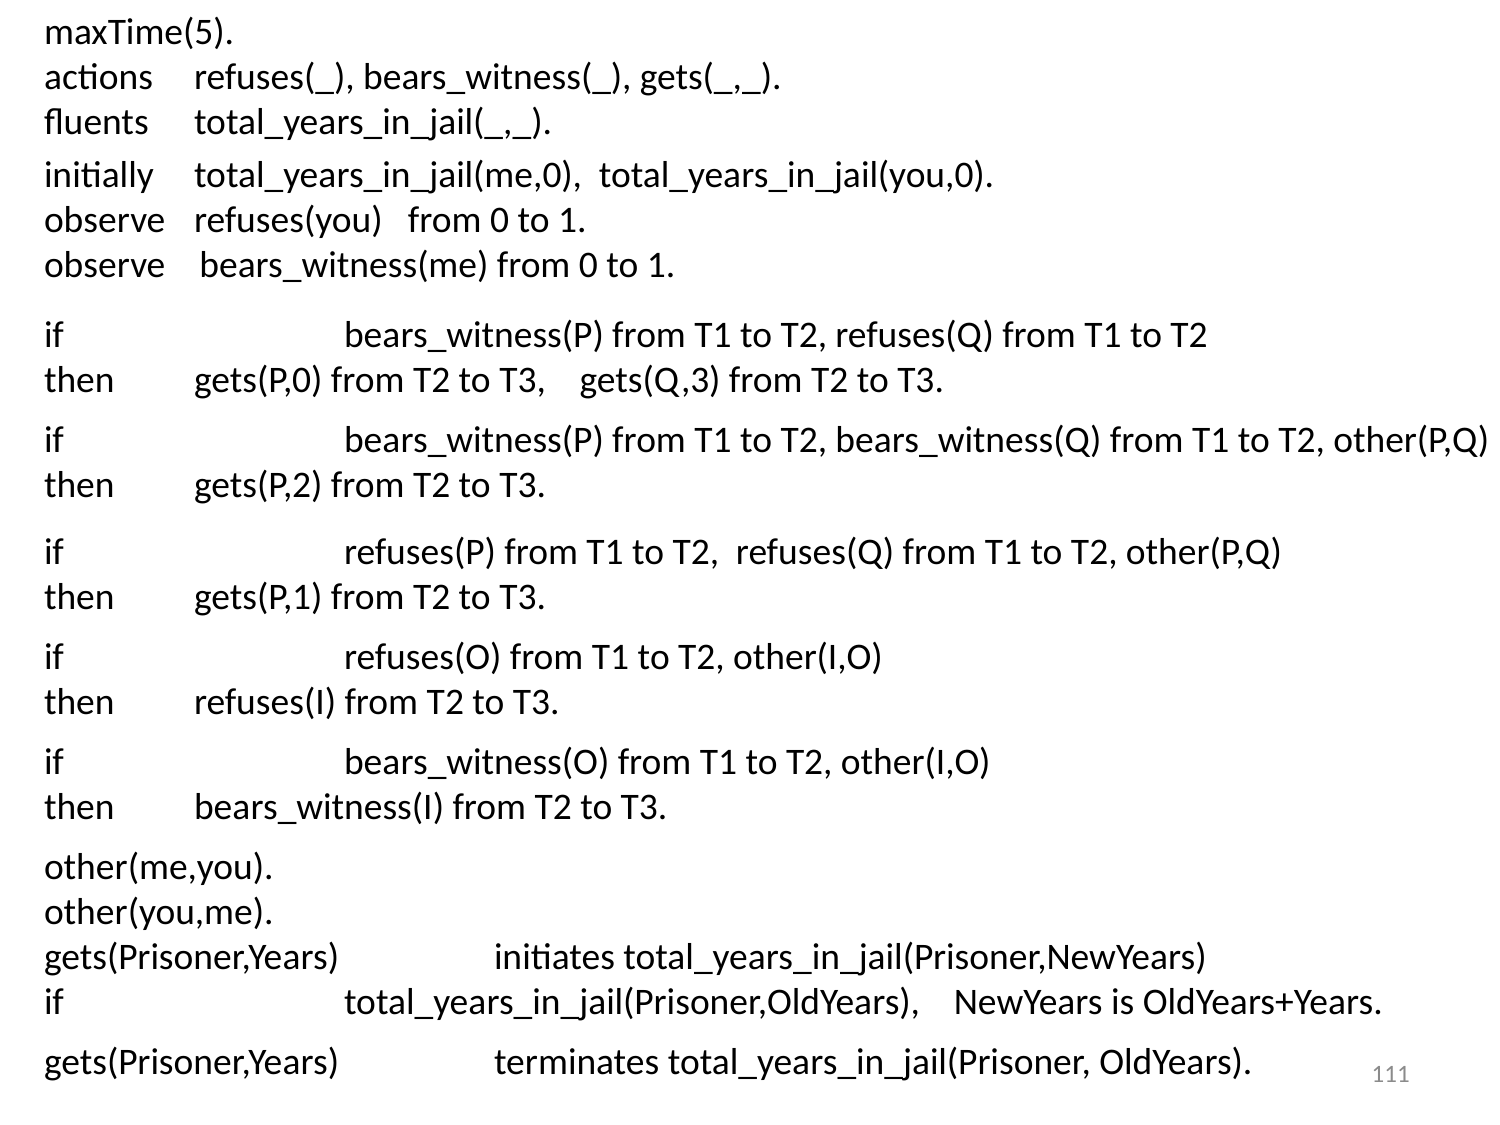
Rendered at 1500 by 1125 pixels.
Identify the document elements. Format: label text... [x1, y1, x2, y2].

text_box maxTime(5). actions refuses(_), bears_witness(_), gets(_,_). fluents total_years_in_jail(_,_). initially total_years_in_jail(me,0), total_years_in_jail(you,0). observe refuses(you) from 0 to 1. observe bears_witness(me) from 0 to 1. if bears_witness(P) from T1 to T2, refuses(Q) from T1 to T2 then gets(P,0) from T2 to T3, gets(Q,3) from T2 to T3. if bears_witness(P) from T1 to T2, bears_witness(Q) from T1 to T2, other(P,Q) then gets(P,2) from T2 to T3. if refuses(P) from T1 to T2, refuses(Q) from T1 to T2, other(P,Q) then gets(P,1) from T2 to T3. if refuses(O) from T1 to T2, other(I,O) then refuses(I) from T2 to T3. if bears_witness(O) from T1 to T2, other(I,O) then bears_witness(I) from T2 to T3. other(me,you). other(you,me). gets(Prisoner,Years) initiates total_years_in_jail(Prisoner,NewYears) if total_years_in_jail(Prisoner,OldYears), NewYears is OldYears+Years. gets(Prisoner,Years) terminates total_years_in_jail(Prisoner, OldYears). [29, 0, 1500, 1115]
